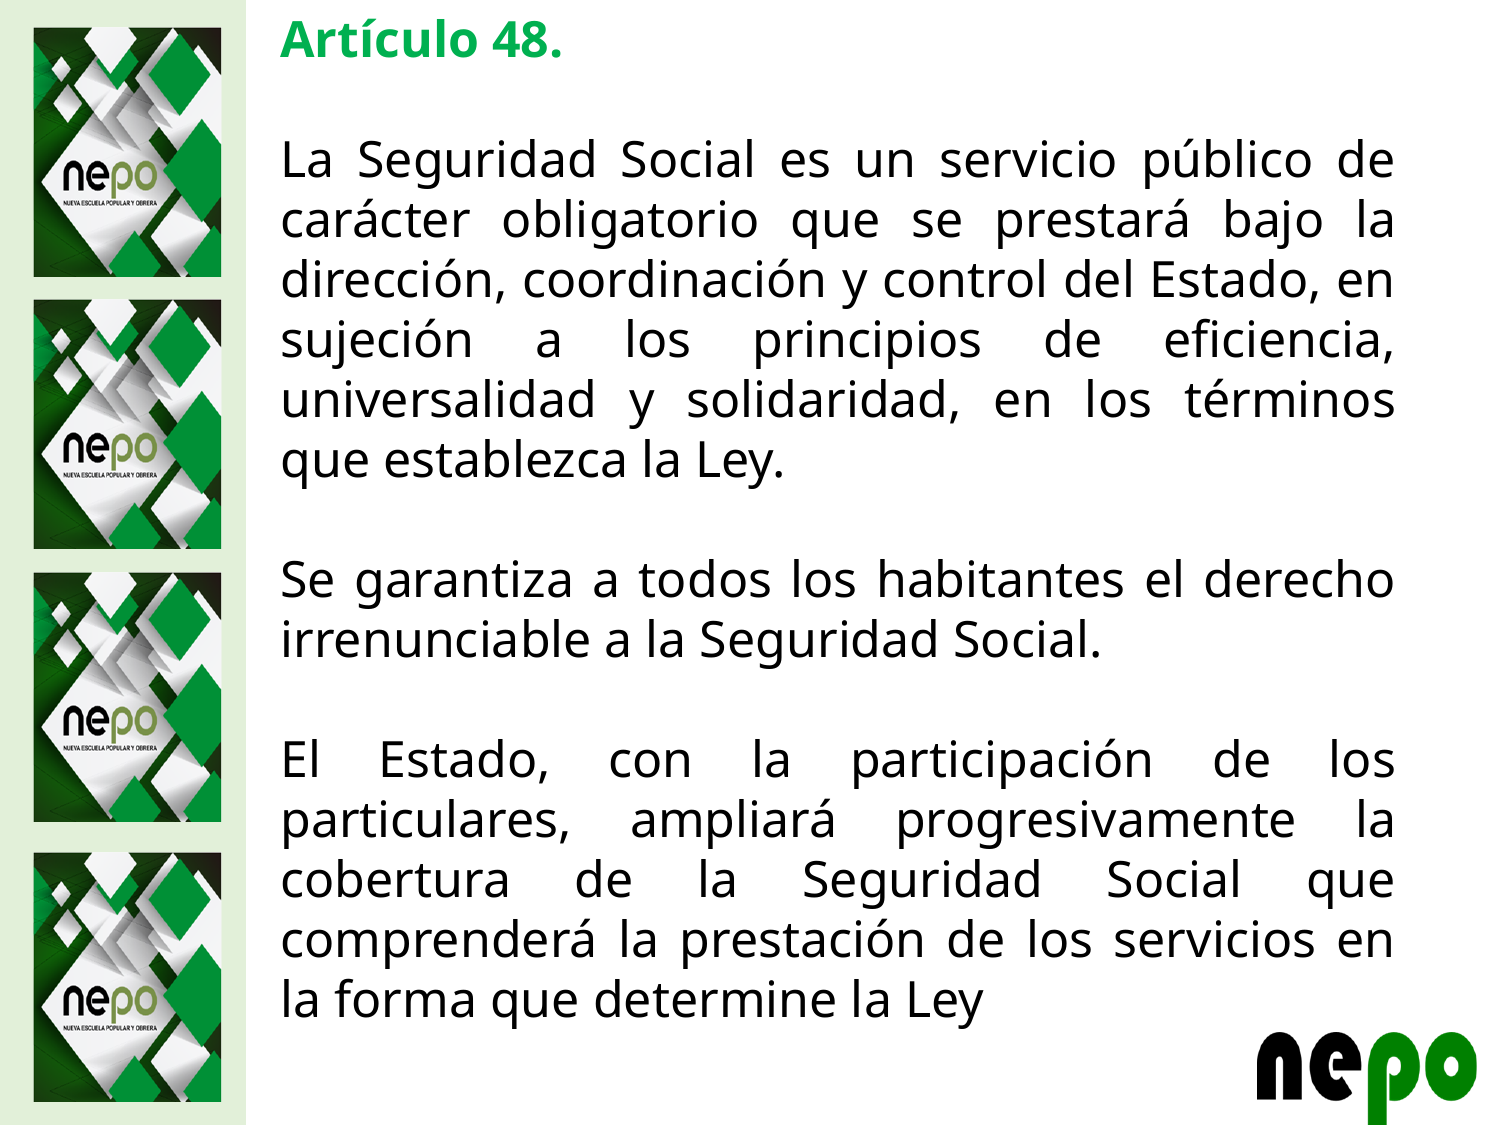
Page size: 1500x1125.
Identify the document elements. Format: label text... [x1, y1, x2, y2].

picture [0, 0, 246, 1125]
text_box Artículo 48. La Seguridad Social es un servicio público de carácter obligatorio que se prestará bajo la dirección, coordinación y control del Estado, en sujeción a los principios de eficiencia, universalidad y solidaridad, en los términos que establezca la Ley. Se garantiza a todos los habitantes el derecho irrenunciable a la Seguridad Social. El Estado, con la participación de los particulares, ampliará progresivamente la cobertura de la Seguridad Social que comprenderá la prestación de los servicios en la forma que determine la Ley [265, 0, 1412, 1035]
picture [1257, 1032, 1477, 1125]
